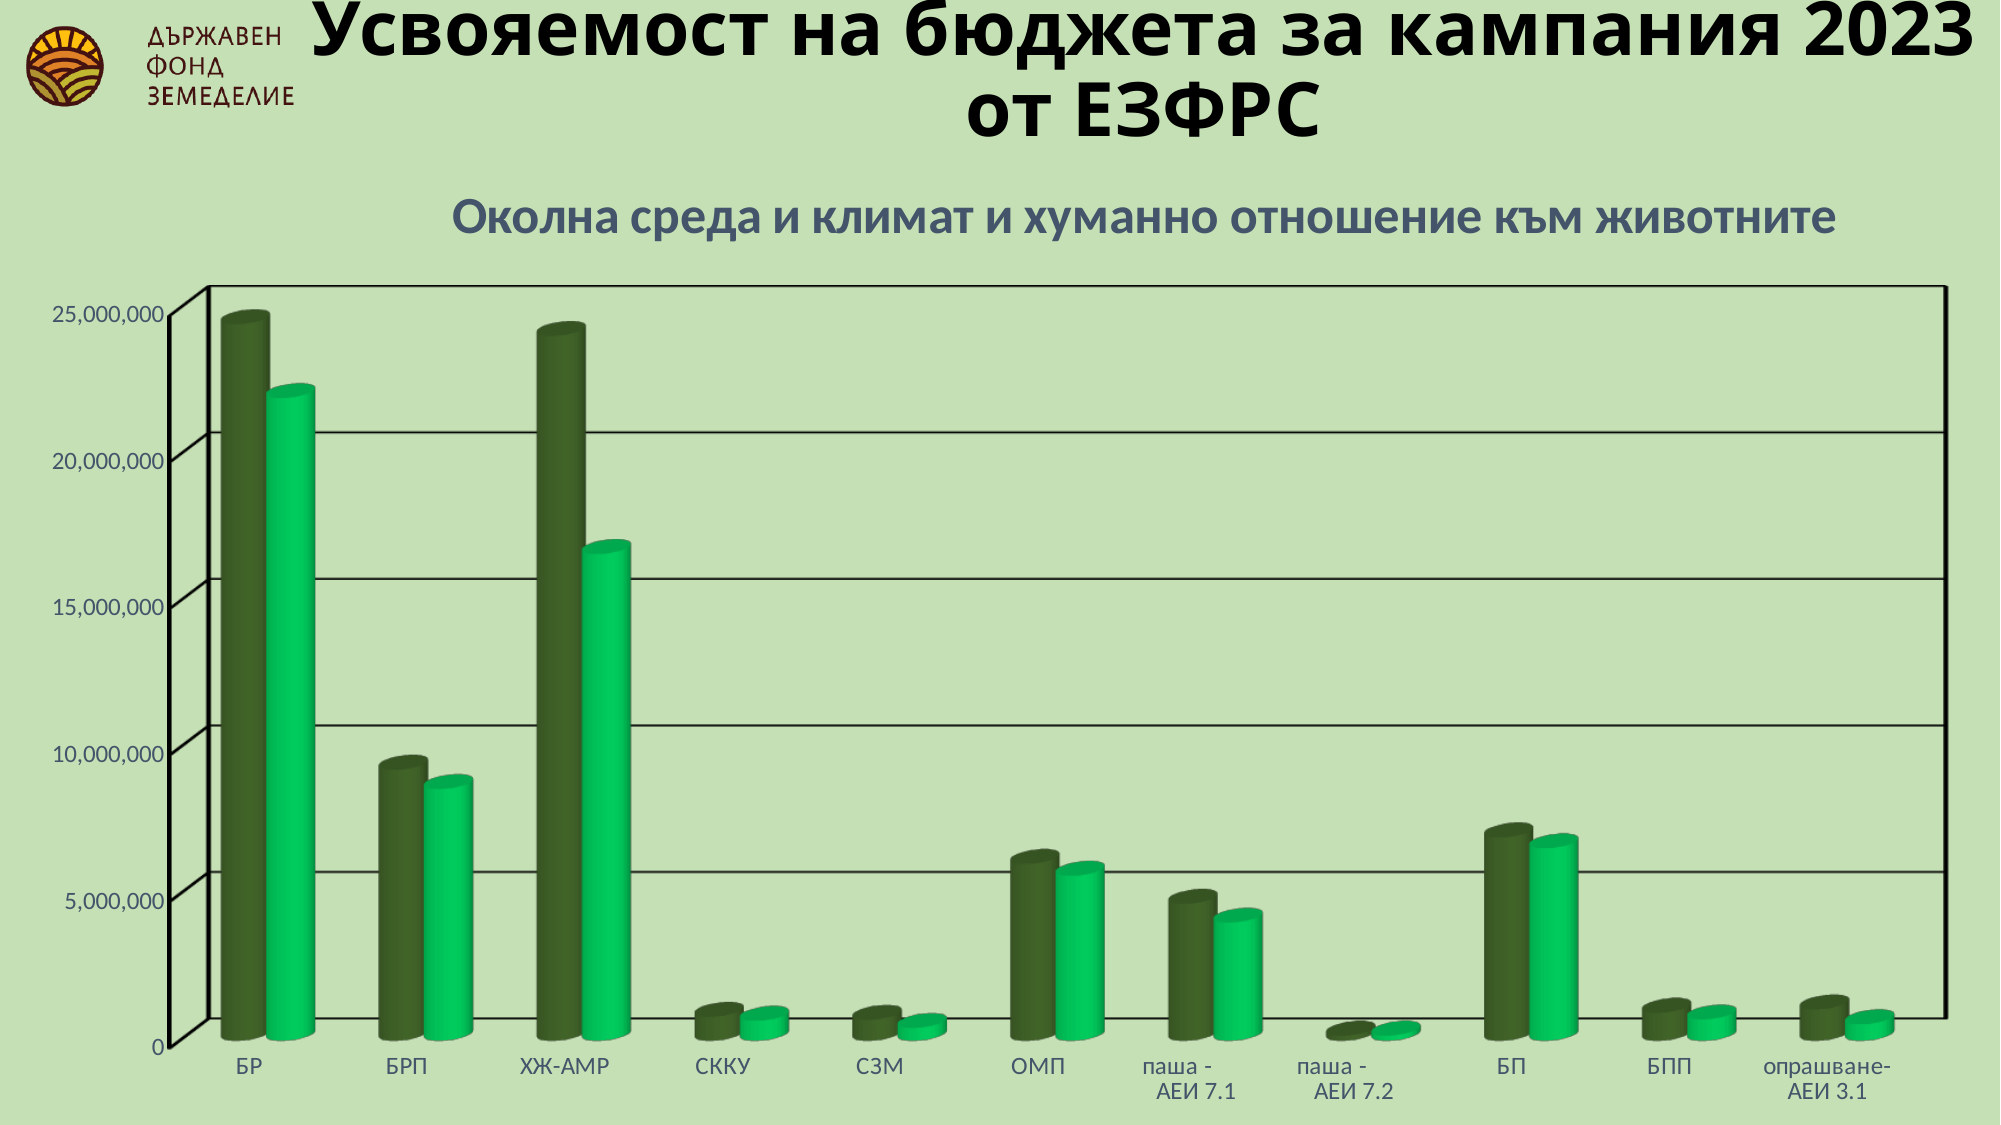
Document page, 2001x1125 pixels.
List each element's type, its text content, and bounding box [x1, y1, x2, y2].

title Усвояемост на бюджета за кампания 2023 от ЕЗФРС [287, 5, 2000, 139]
picture [0, 0, 319, 133]
chart [0, 155, 2000, 1125]
